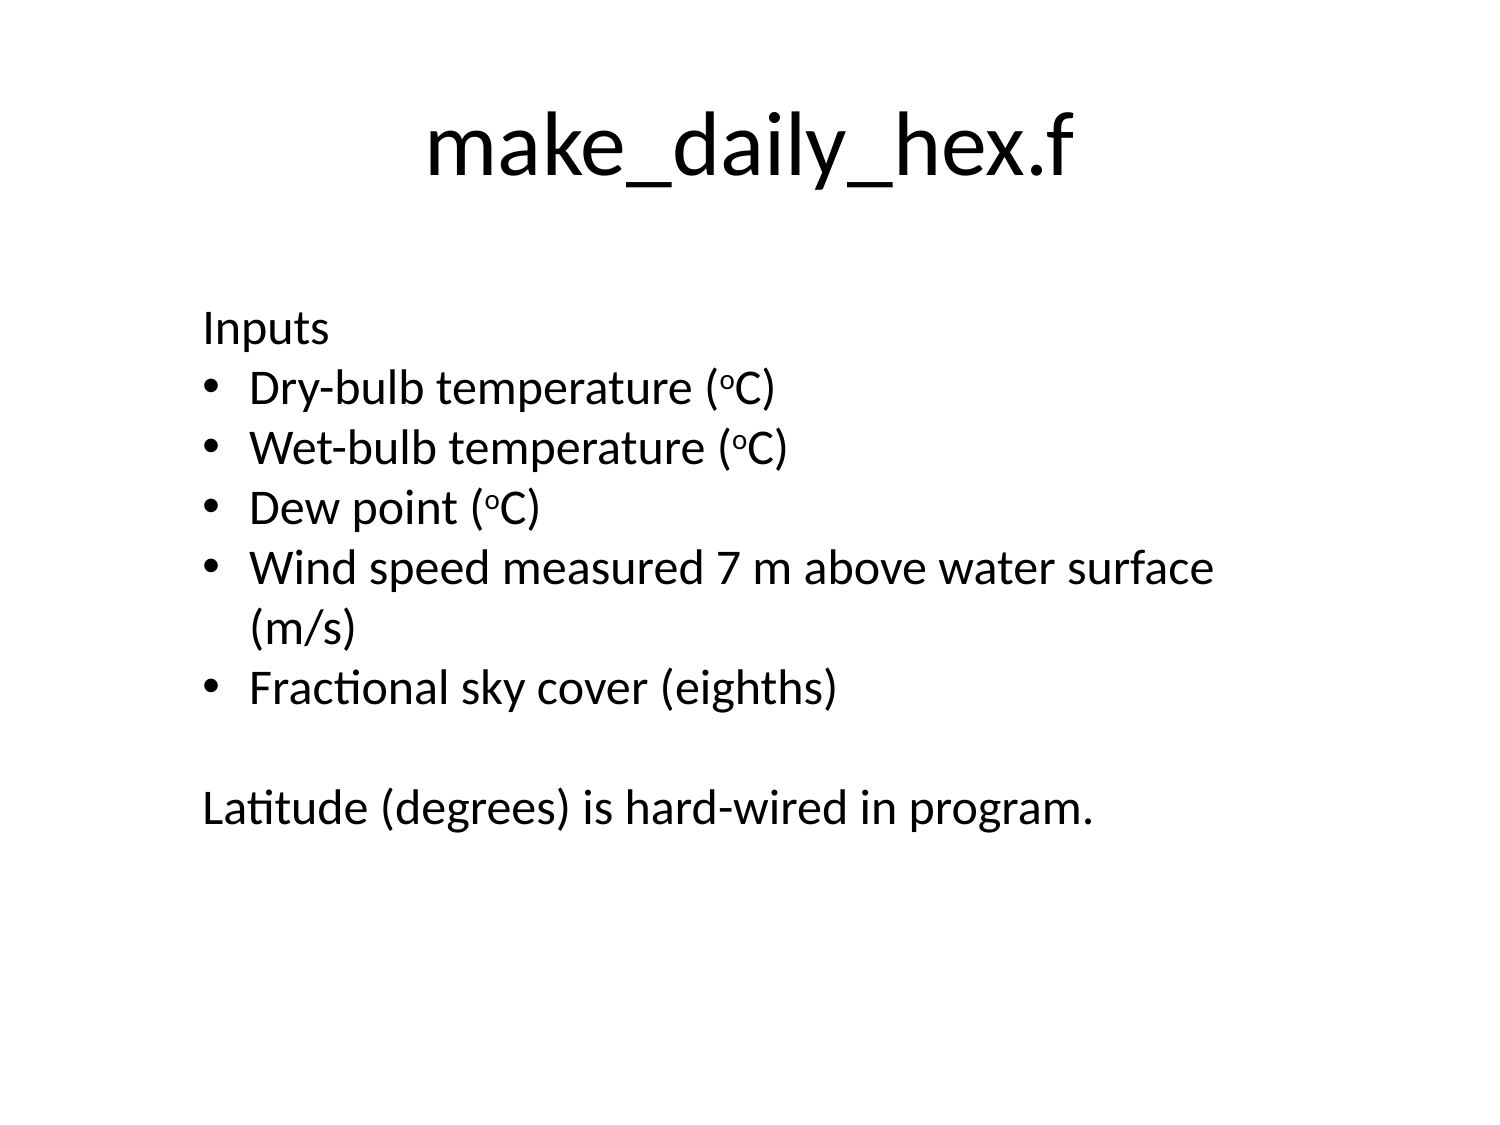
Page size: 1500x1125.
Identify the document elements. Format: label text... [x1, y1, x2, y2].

title make_daily_hex.f [75, 45, 1425, 233]
text_box Inputs Dry-bulb temperature (oC) Wet-bulb temperature (oC) Dew point (oC) Wind speed measured 7 m above water surface (m/s) Fractional sky cover (eighths) Latitude (degrees) is hard-wired in program. [187, 287, 1300, 843]
